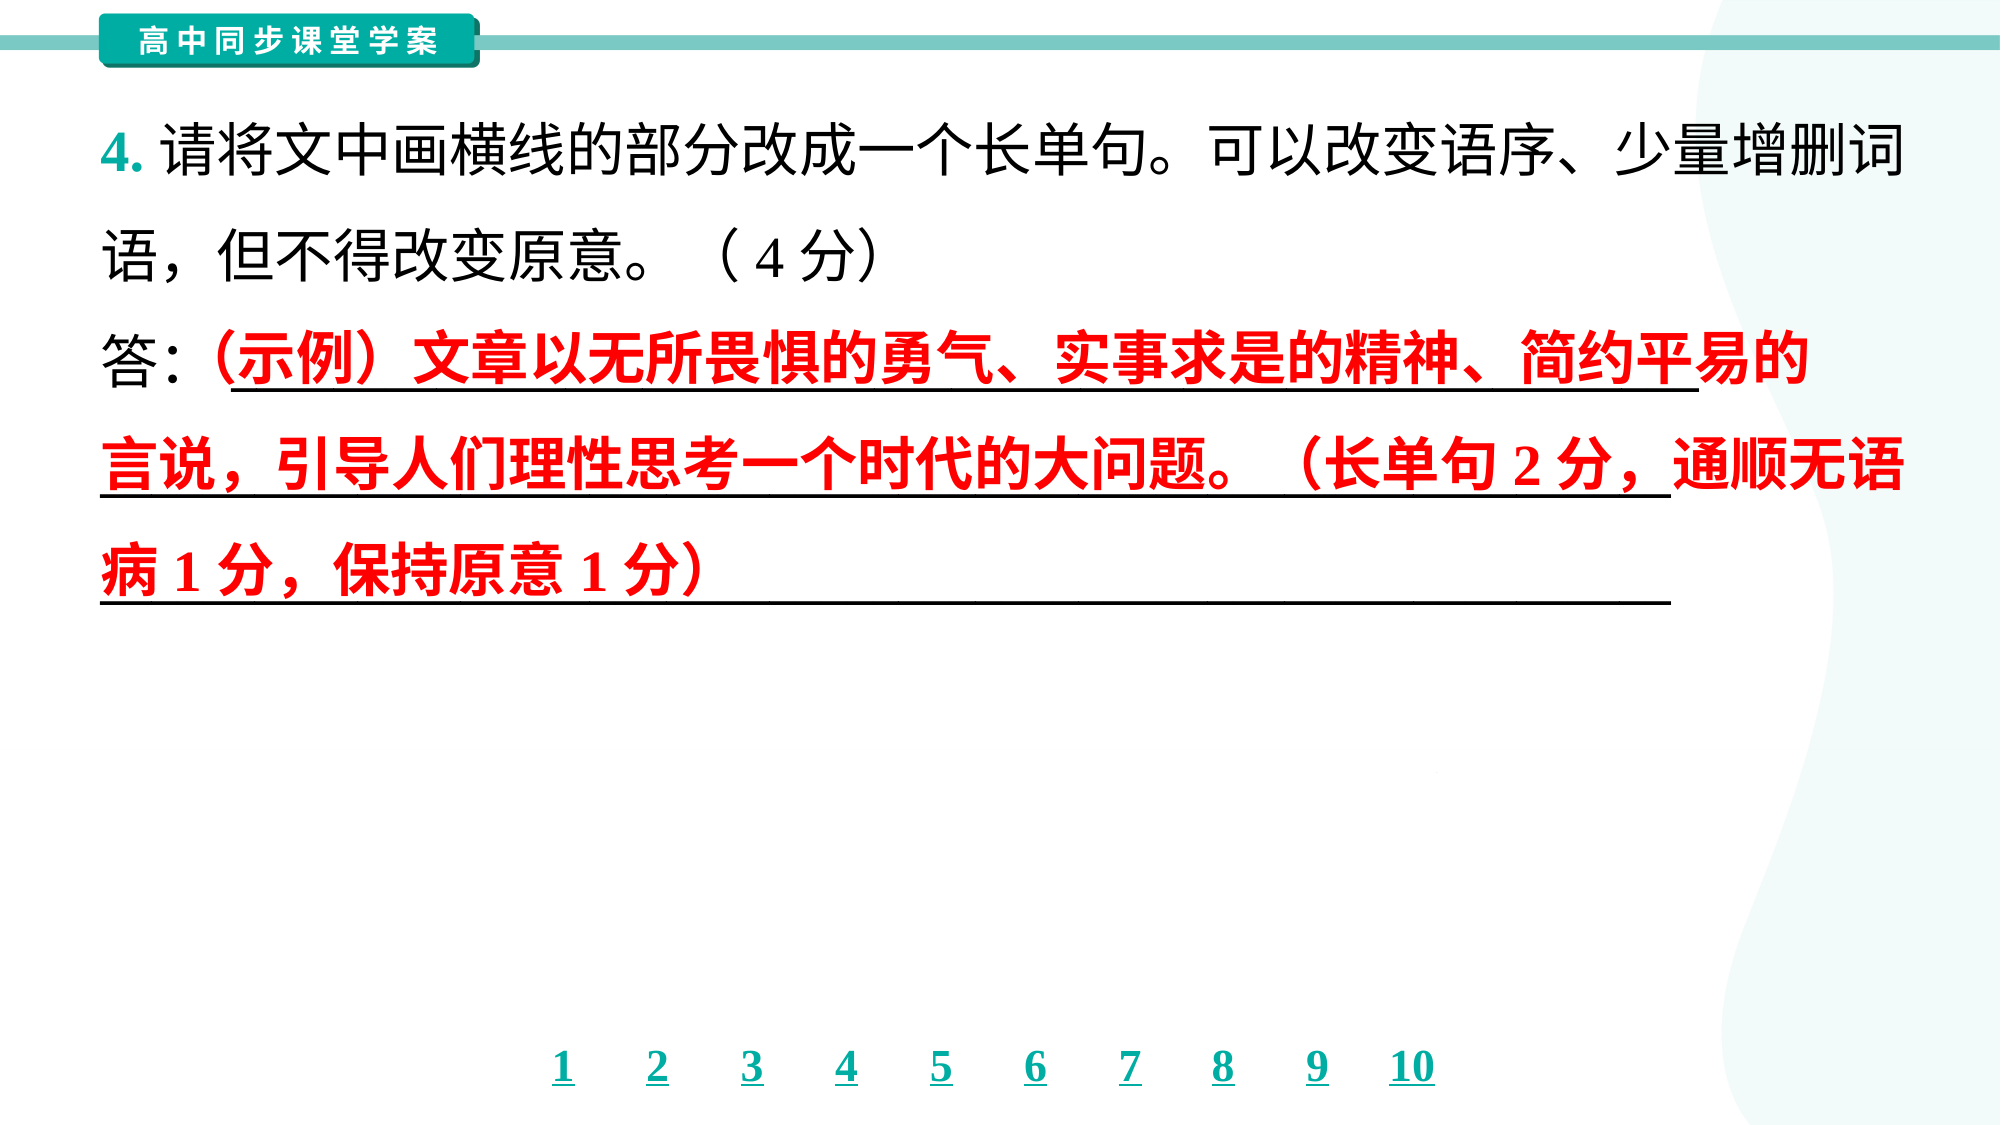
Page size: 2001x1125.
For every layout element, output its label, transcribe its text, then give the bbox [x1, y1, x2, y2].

picture [0, 0, 2000, 1125]
text_box 4.请将文中画横线的部分改成一个长单句。可以改变语序、少量增删词 语，但不得改变原意。（4分） 答：_________________________________________________________ _____________________________________________________________ _____________________________________________________________ [100, 604, 1899, 608]
text_box （示例）文章以无所畏惧的勇气、实事求是的精神、简约平易的 言说，引导人们理性思考一个时代的大问题。（长单句2分，通顺无语 病1分，保持原意1分） [100, 284, 1899, 604]
text_box 4.请将文中画横线的部分改成一个长单句。可以改变语序、少量增删词 语，但不得改变原意。（4分） 答：_________________________________________________________ _____________________________________________________________ _____________________________________________________________ [100, 76, 1899, 284]
